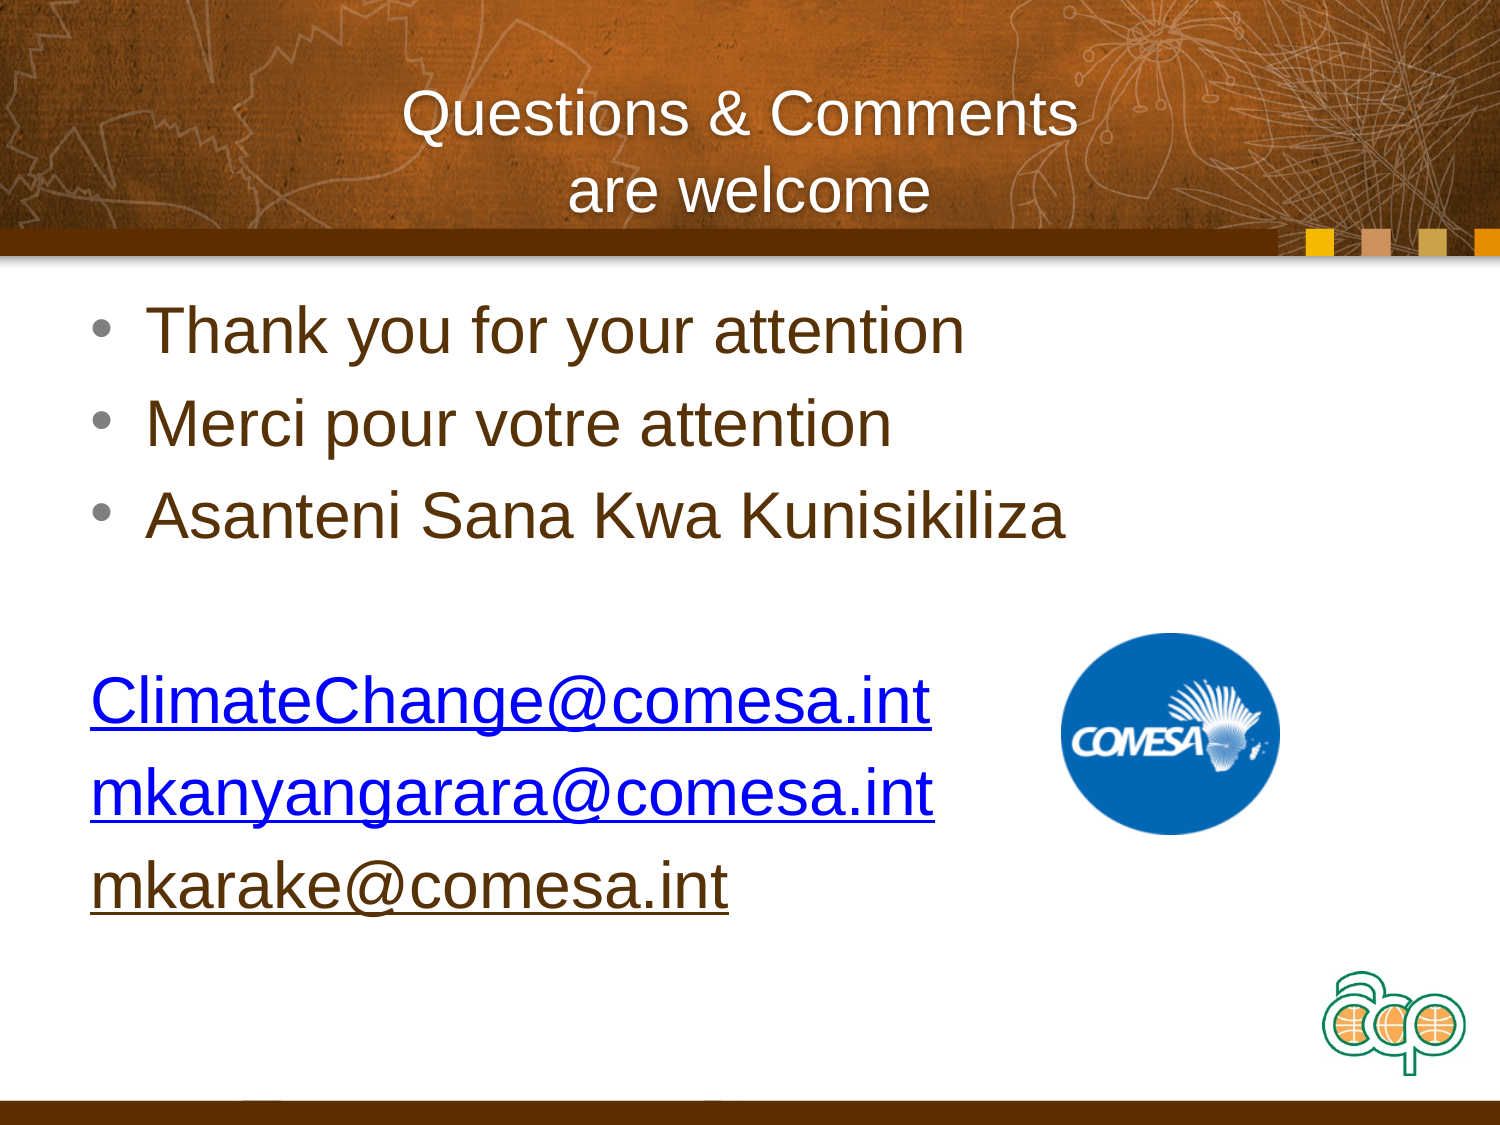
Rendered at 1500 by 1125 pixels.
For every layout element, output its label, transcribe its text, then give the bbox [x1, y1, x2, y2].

title Questions & Comments are welcome [72, 60, 1428, 236]
list Thank you for your attention Merci pour votre attention Asanteni Sana Kwa Kunisikiliza ClimateChange@comesa.int mkanyangarara@comesa.int mkarake@comesa.int [74, 280, 1426, 936]
picture [0, 0, 1500, 1125]
